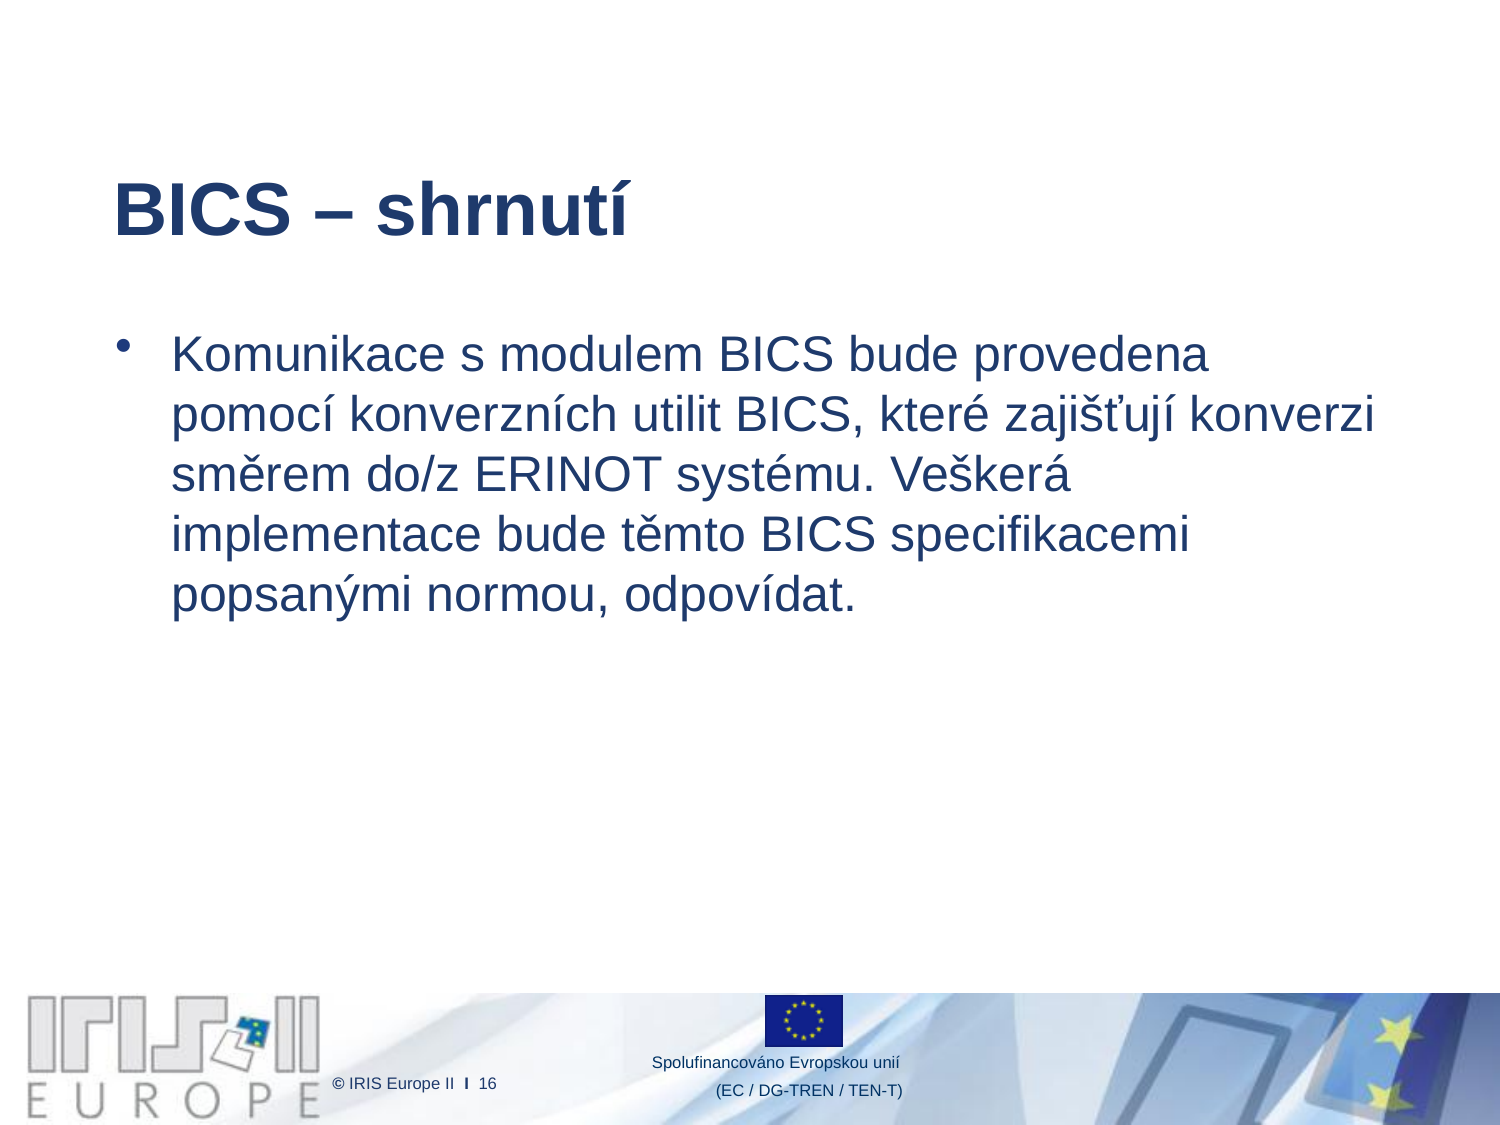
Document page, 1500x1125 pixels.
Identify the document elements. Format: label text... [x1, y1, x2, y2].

picture [0, 993, 1500, 1125]
title BICS – shrnutí [98, 152, 1398, 260]
list Komunikace s modulem BICS bude provedena pomocí konverzních utilit BICS, které zajišťují konverzi směrem do/z ERINOT systému. Veškerá implementace bude těmto BICS specifikacemi popsanými normou, odpovídat. [100, 314, 1400, 965]
